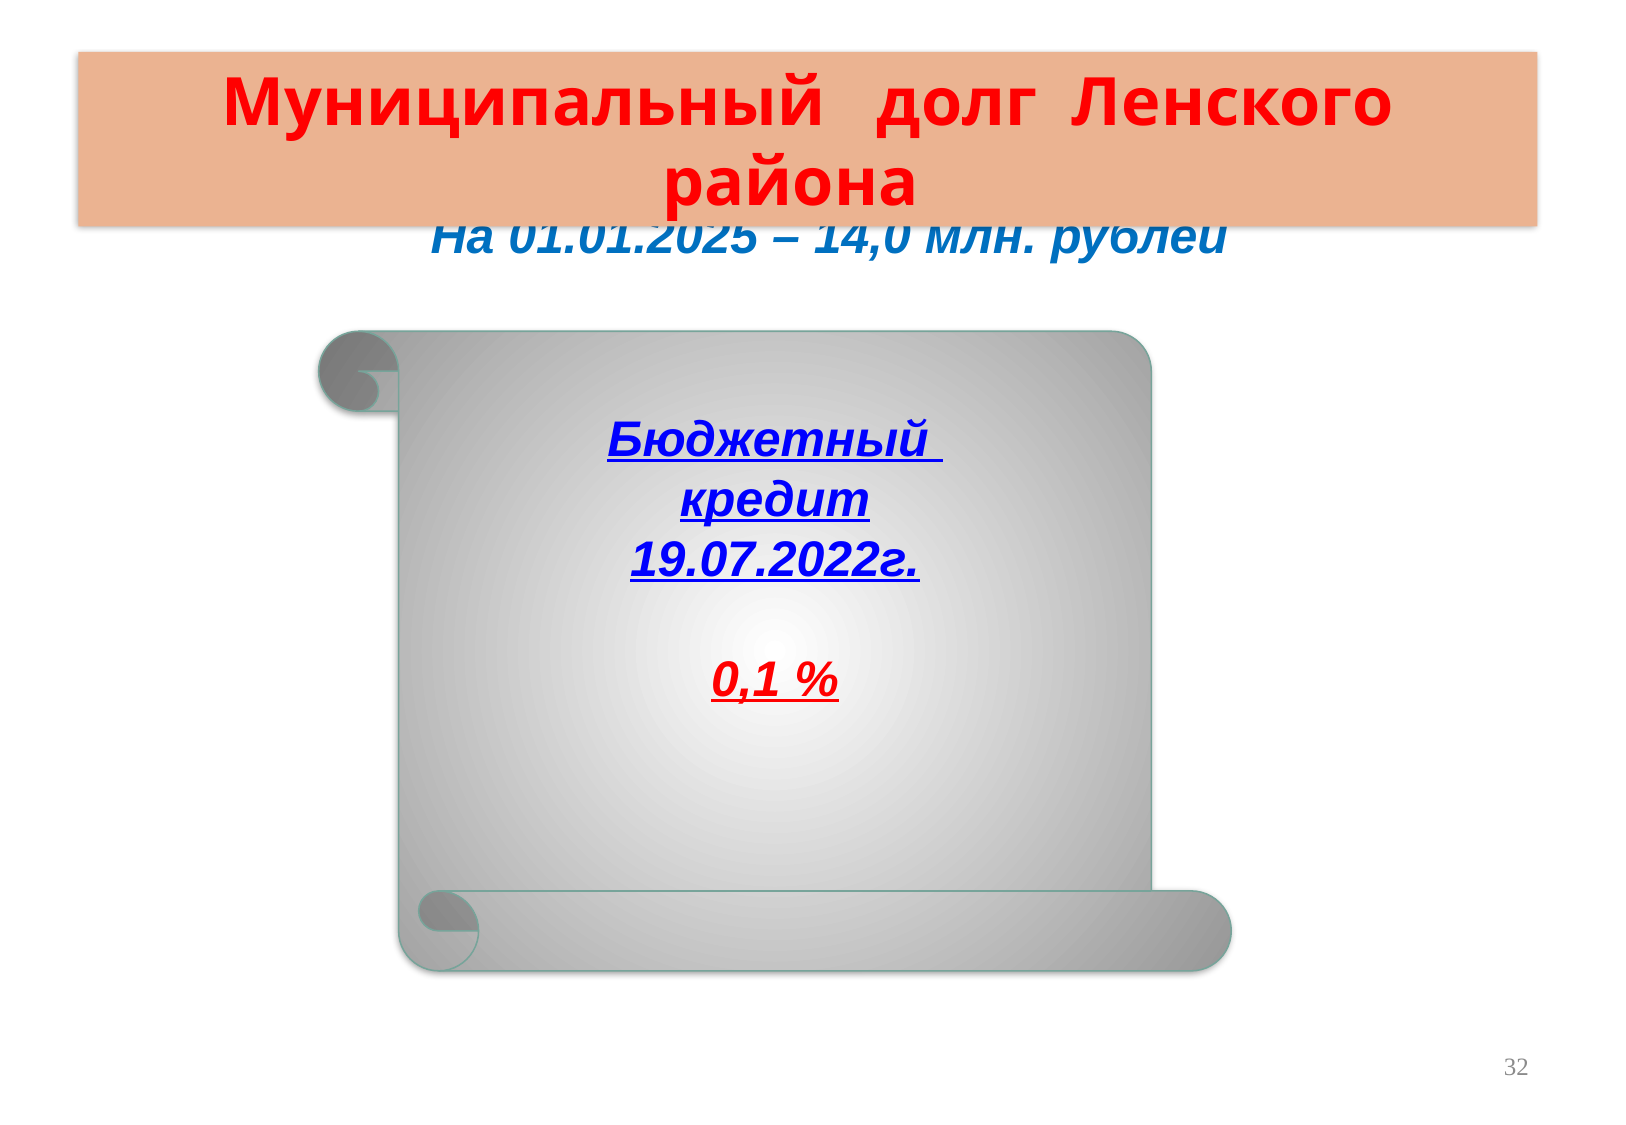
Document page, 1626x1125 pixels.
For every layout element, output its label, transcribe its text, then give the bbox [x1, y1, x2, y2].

text_box На 01.01.2025 – 14,0 млн. рублей [415, 234, 1364, 272]
text_box [1164, 1024, 1544, 1100]
text_box Муниципальный долг Ленского района [78, 51, 1538, 227]
text_box Бюджетный кредит 19.07.2022г. 0,1 % [317, 330, 1233, 972]
